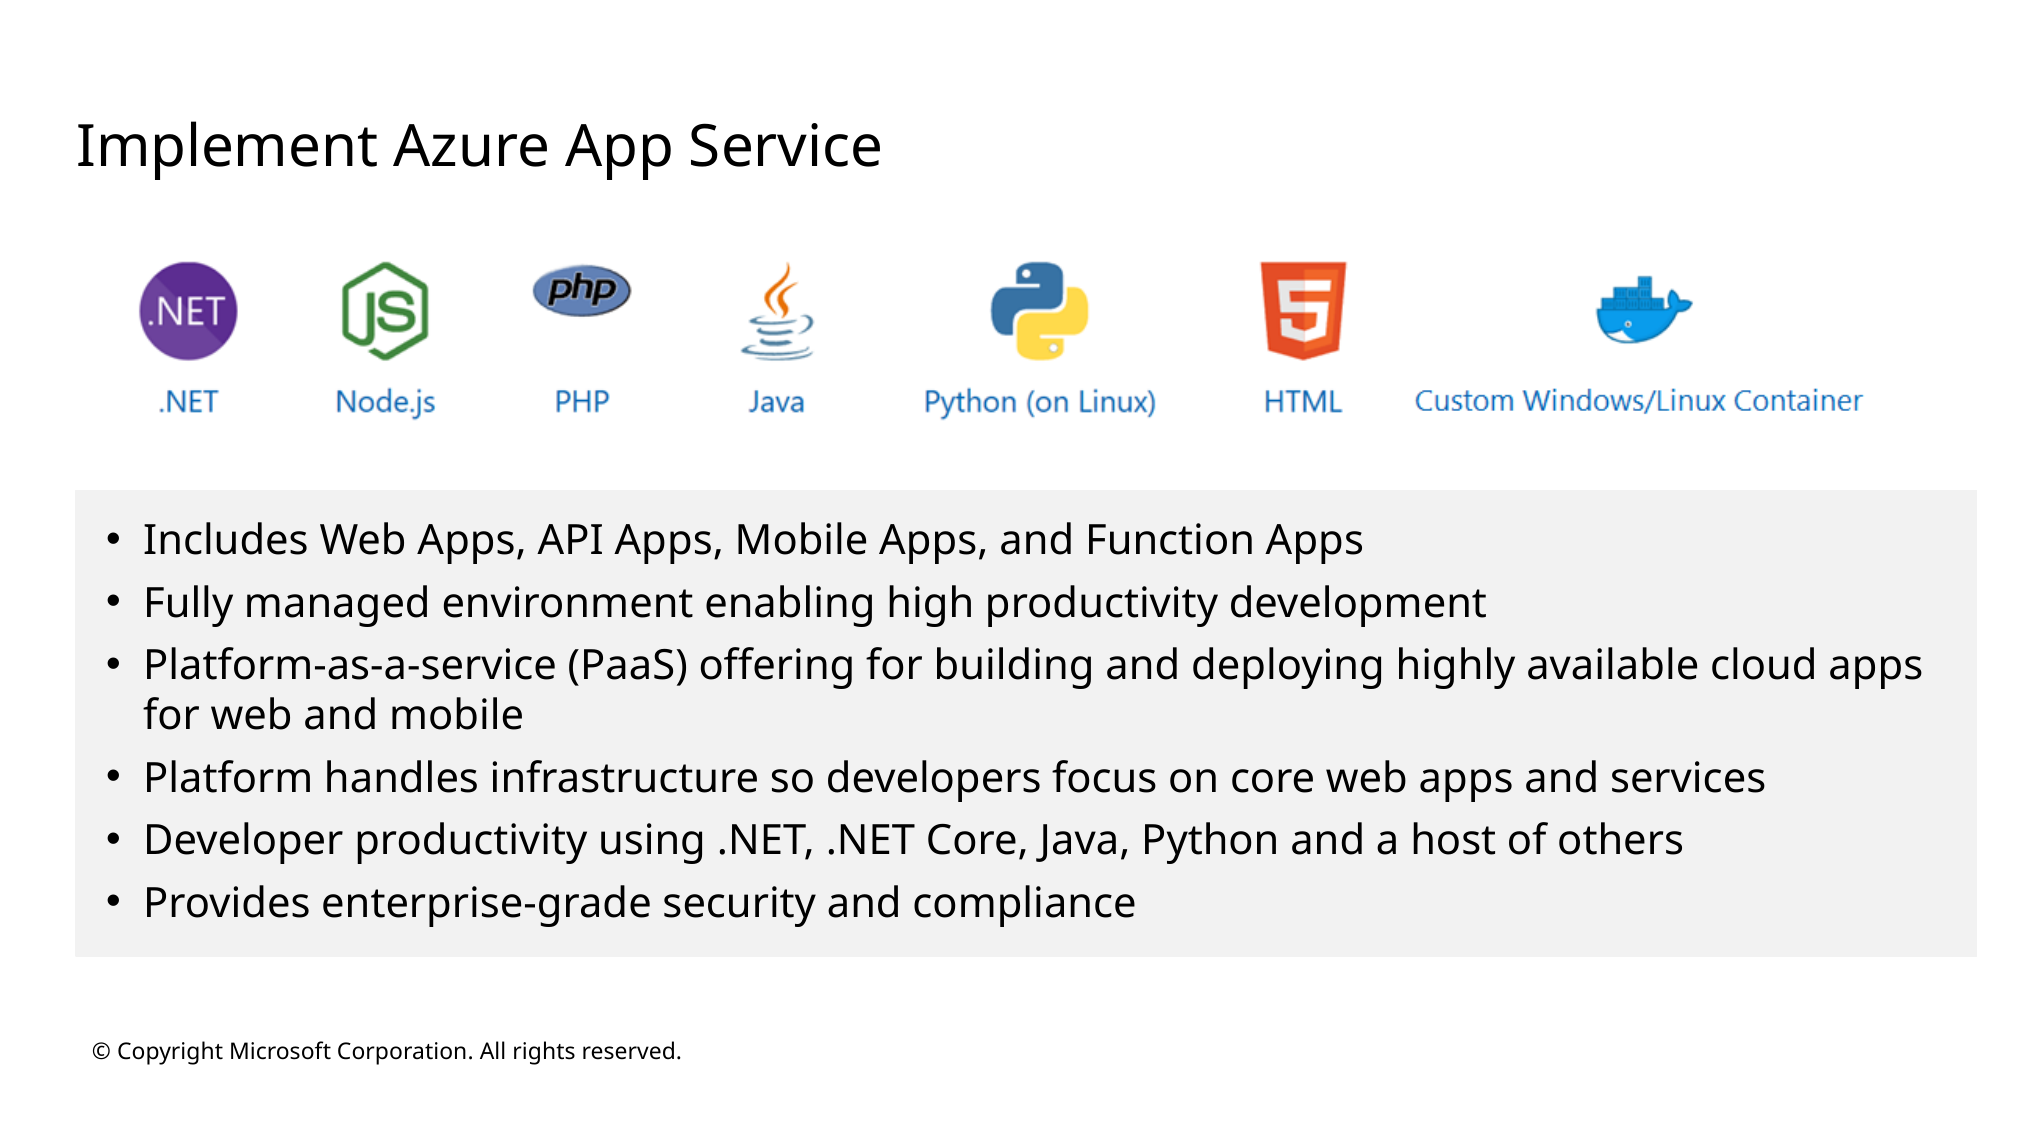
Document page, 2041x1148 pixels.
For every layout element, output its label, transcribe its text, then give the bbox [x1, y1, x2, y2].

text_box Includes Web Apps, API Apps, Mobile Apps, and Function Apps Fully managed environment enabling high productivity development Platform-as-a-service (PaaS) offering for building and deploying highly available cloud apps for web and mobile Platform handles infrastructure so developers focus on core web apps and services Developer productivity using .NET, .NET Core, Java, Python and a host of others Provides enterprise-grade security and compliance [75, 490, 1977, 957]
picture [115, 233, 1893, 447]
title Implement Azure App Service [76, 93, 1968, 230]
